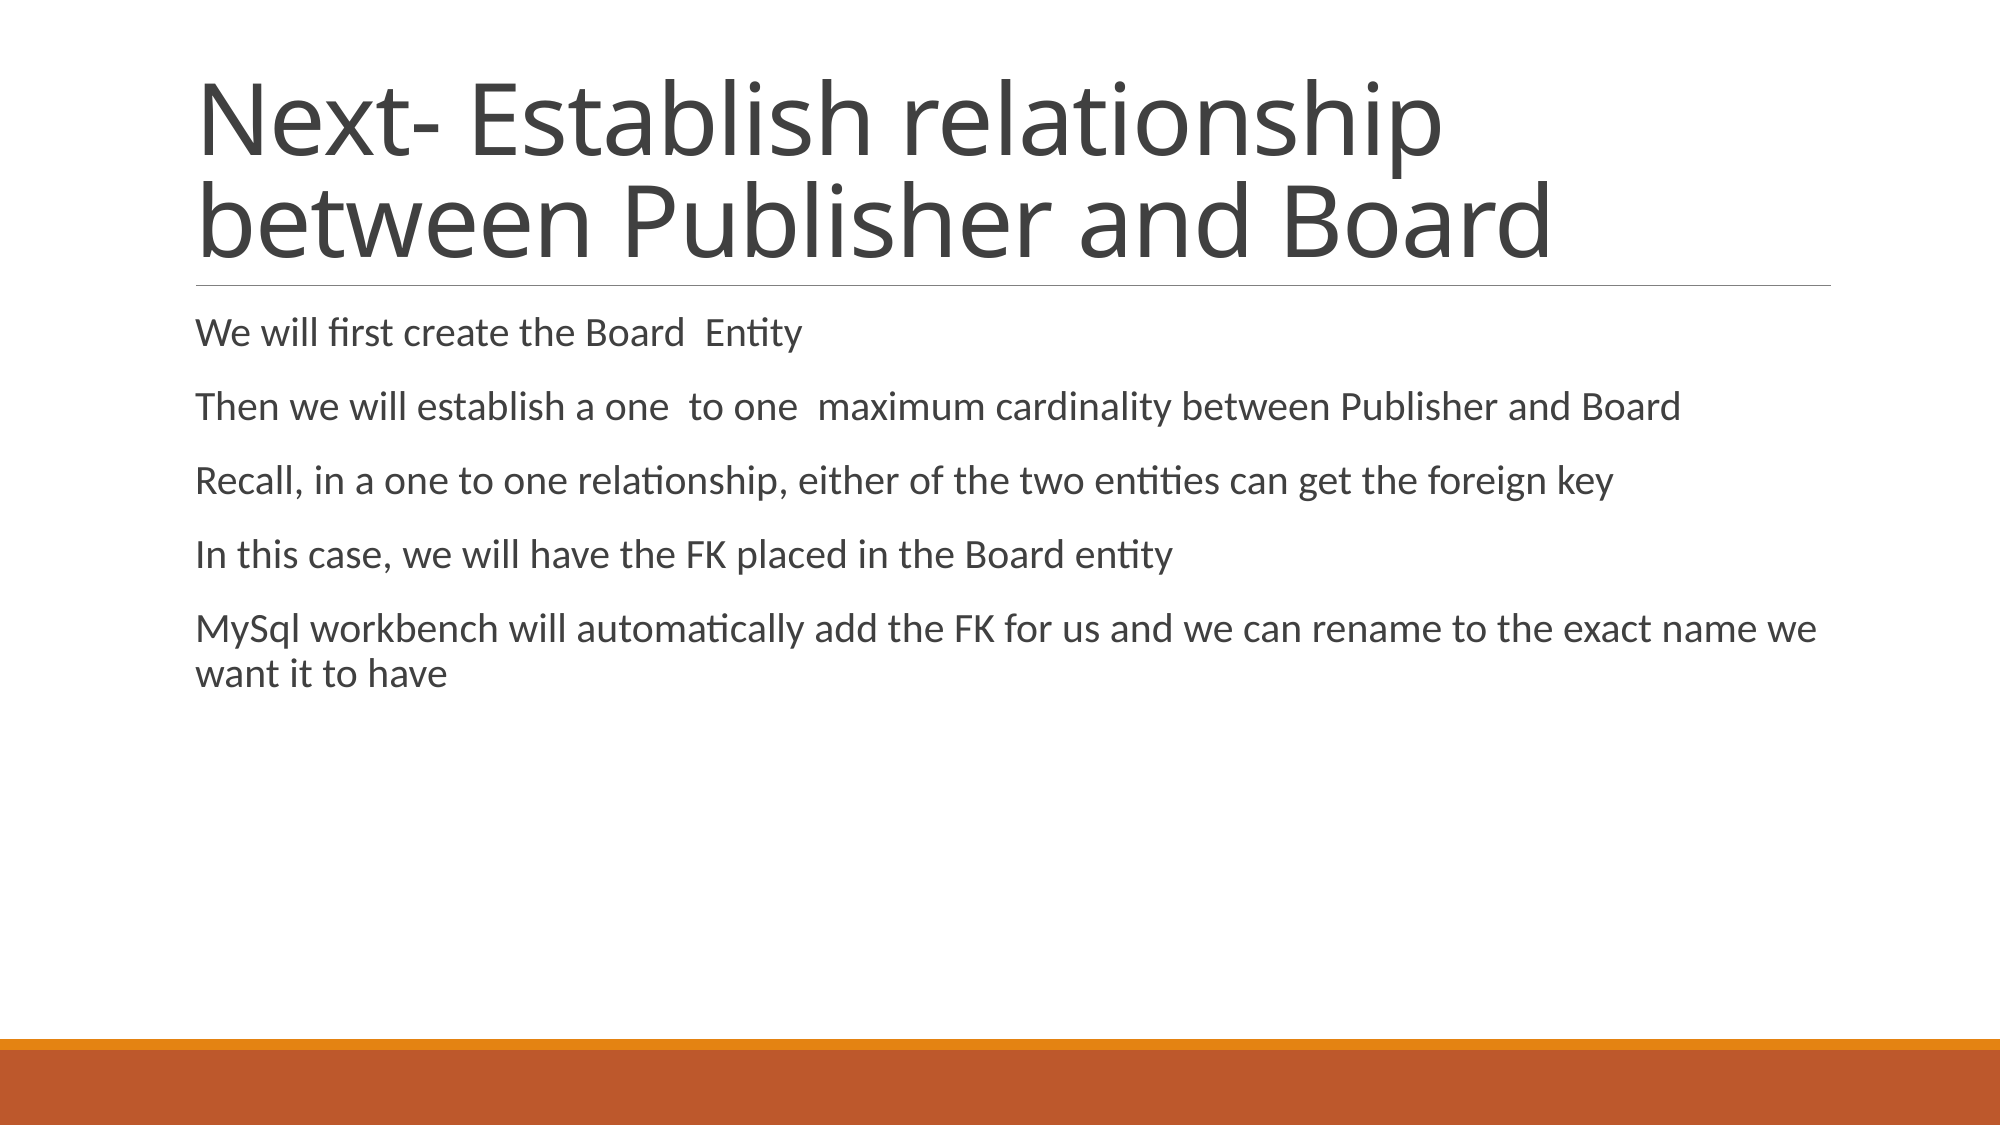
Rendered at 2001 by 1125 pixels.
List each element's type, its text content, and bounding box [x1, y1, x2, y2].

list We will first create the Board Entity Then we will establish a one to one maximum cardinality between Publisher and Board Recall, in a one to one relationship, either of the two entities can get the foreign key In this case, we will have the FK placed in the Board entity MySql workbench will automatically add the FK for us and we can rename to the exact name we want it to have [180, 302, 1830, 963]
title Next- Establish relationship between Publisher and Board [180, 47, 1830, 285]
